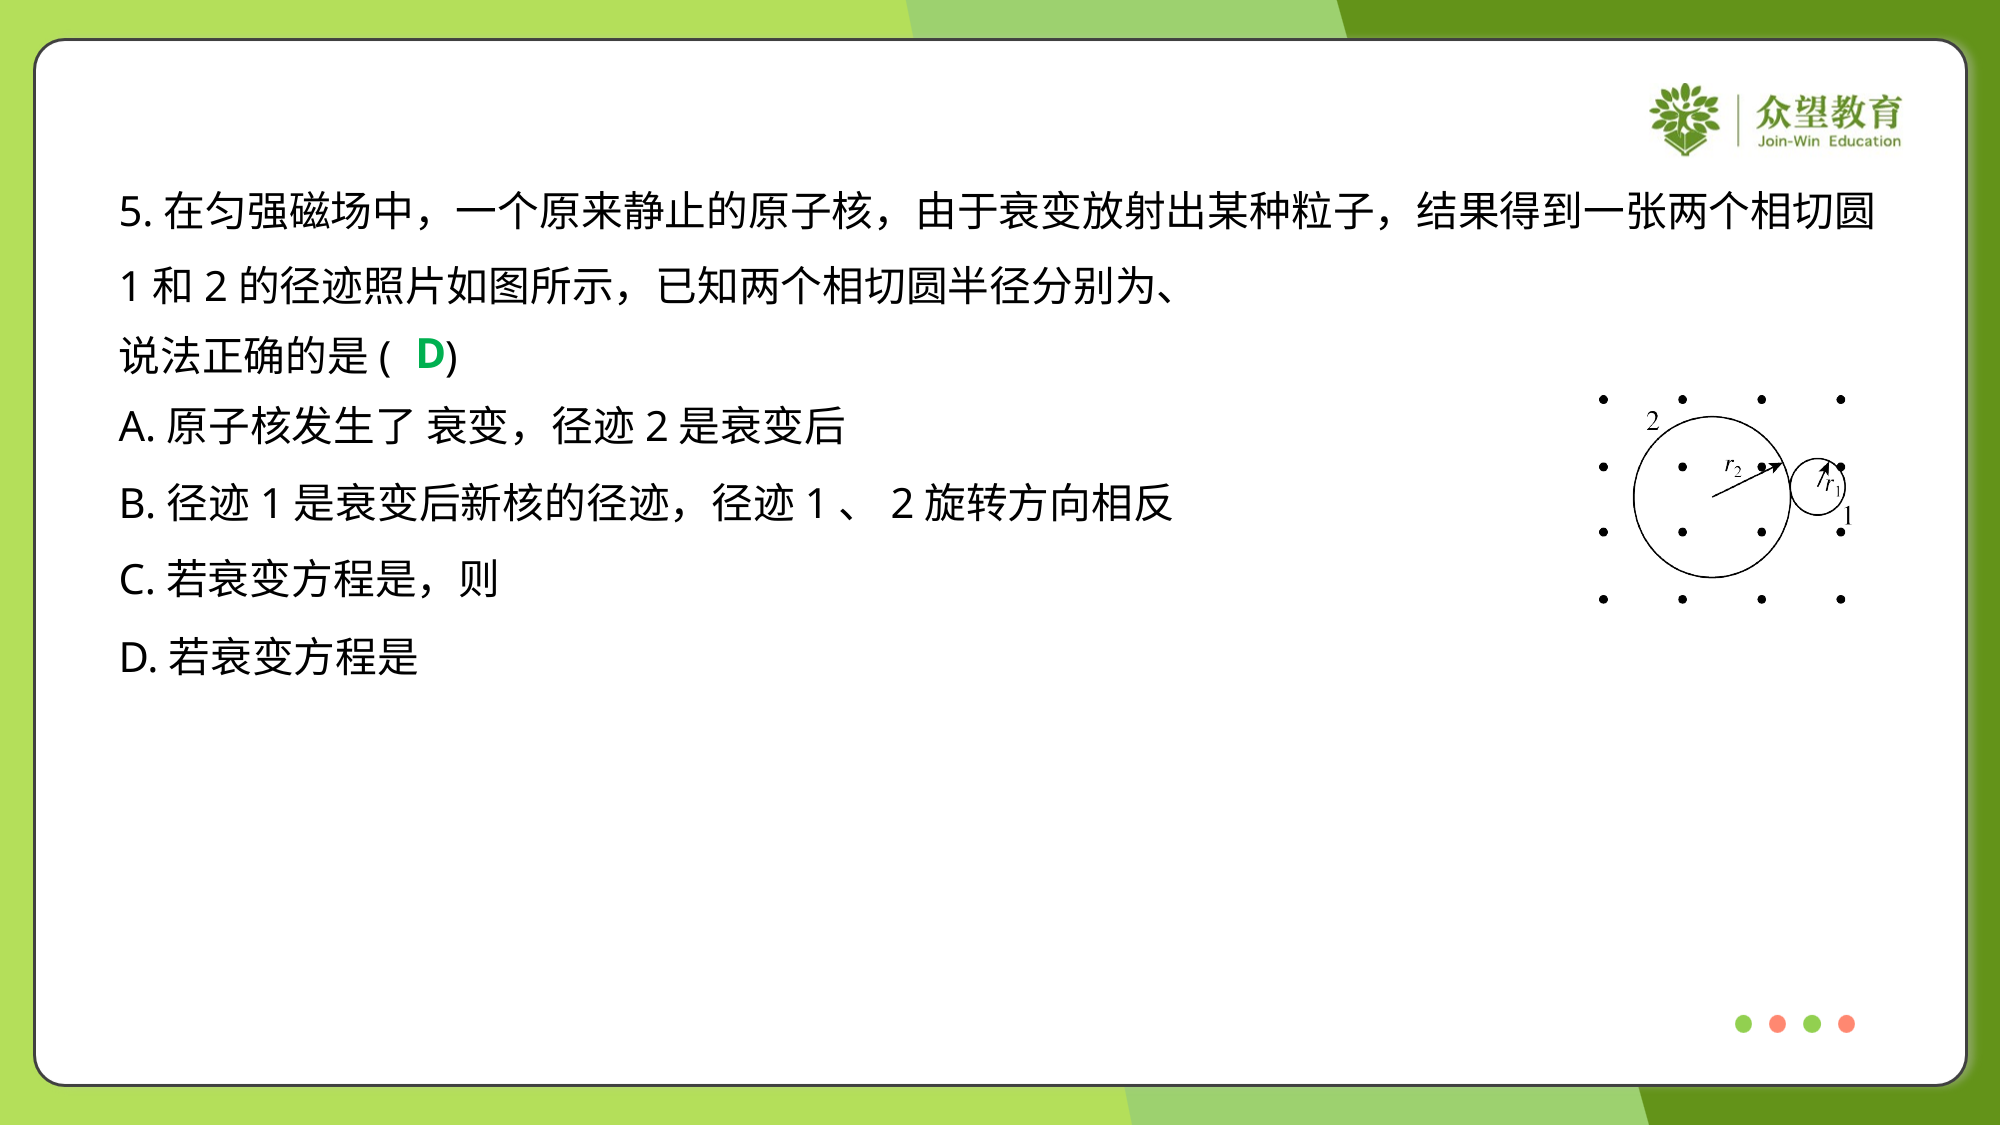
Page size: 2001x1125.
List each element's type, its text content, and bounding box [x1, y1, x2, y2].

text_box D [399, 306, 463, 371]
picture [0, 0, 2000, 1125]
